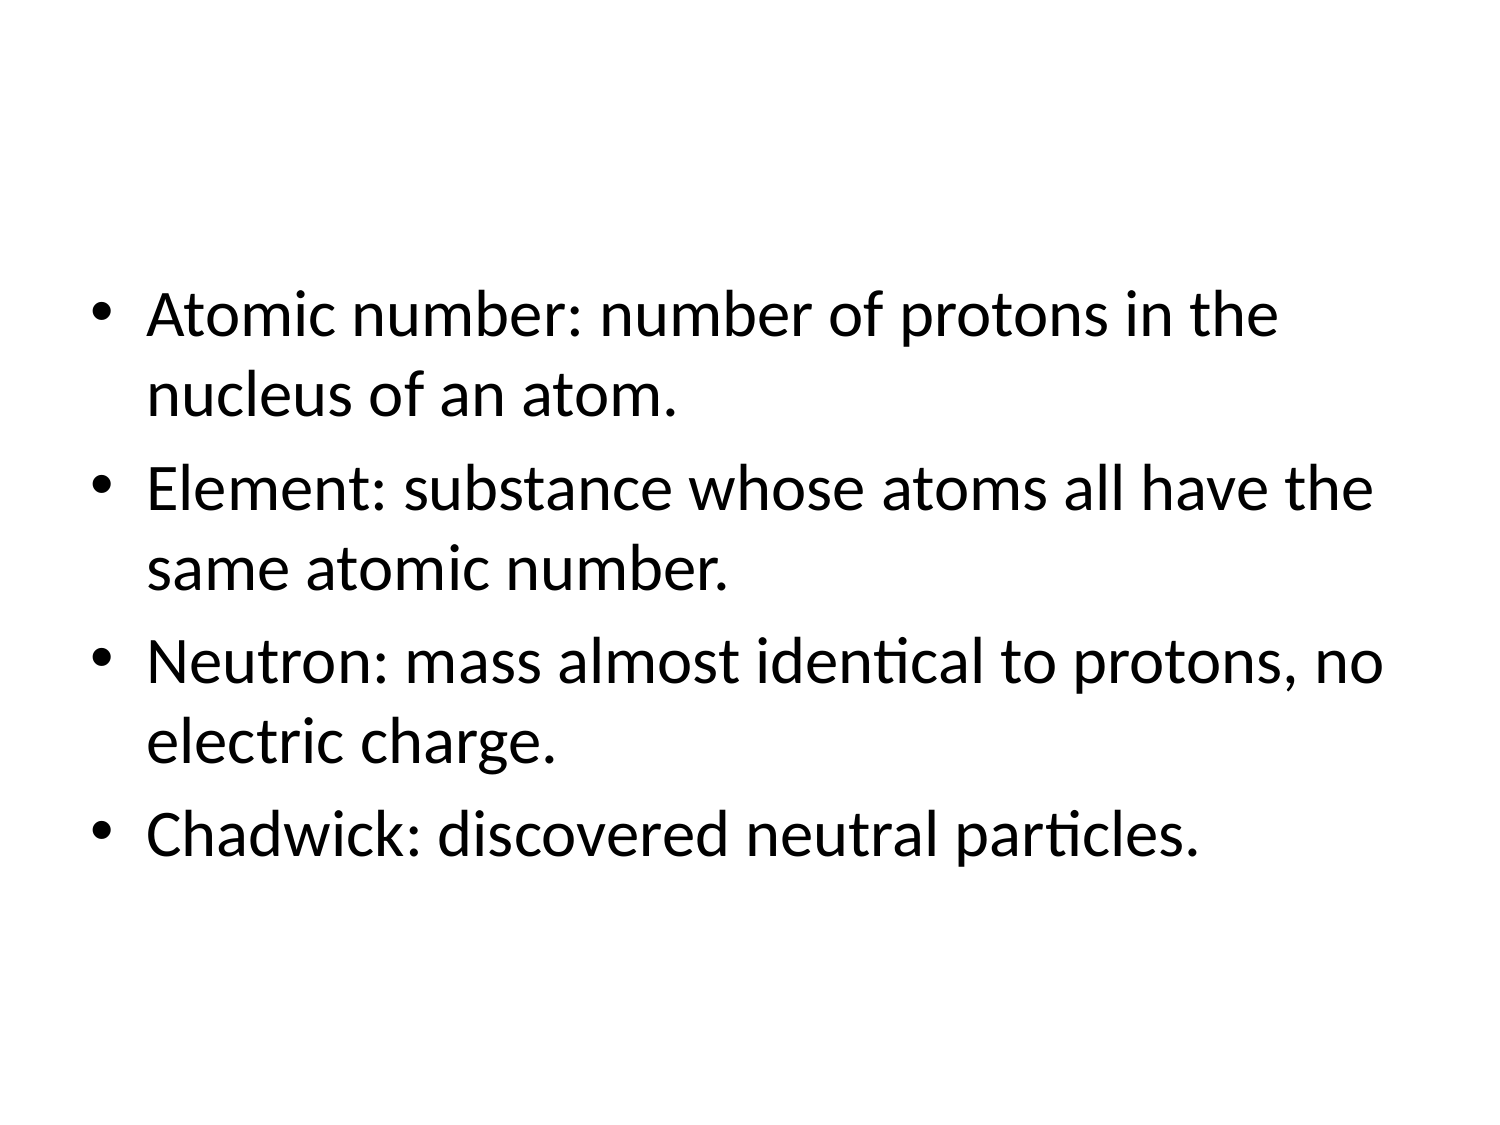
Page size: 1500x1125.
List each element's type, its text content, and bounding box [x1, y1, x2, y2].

list Atomic number: number of protons in the nucleus of an atom. Element: substance whose atoms all have the same atomic number. Neutron: mass almost identical to protons, no electric charge. Chadwick: discovered neutral particles. [75, 262, 1425, 1005]
